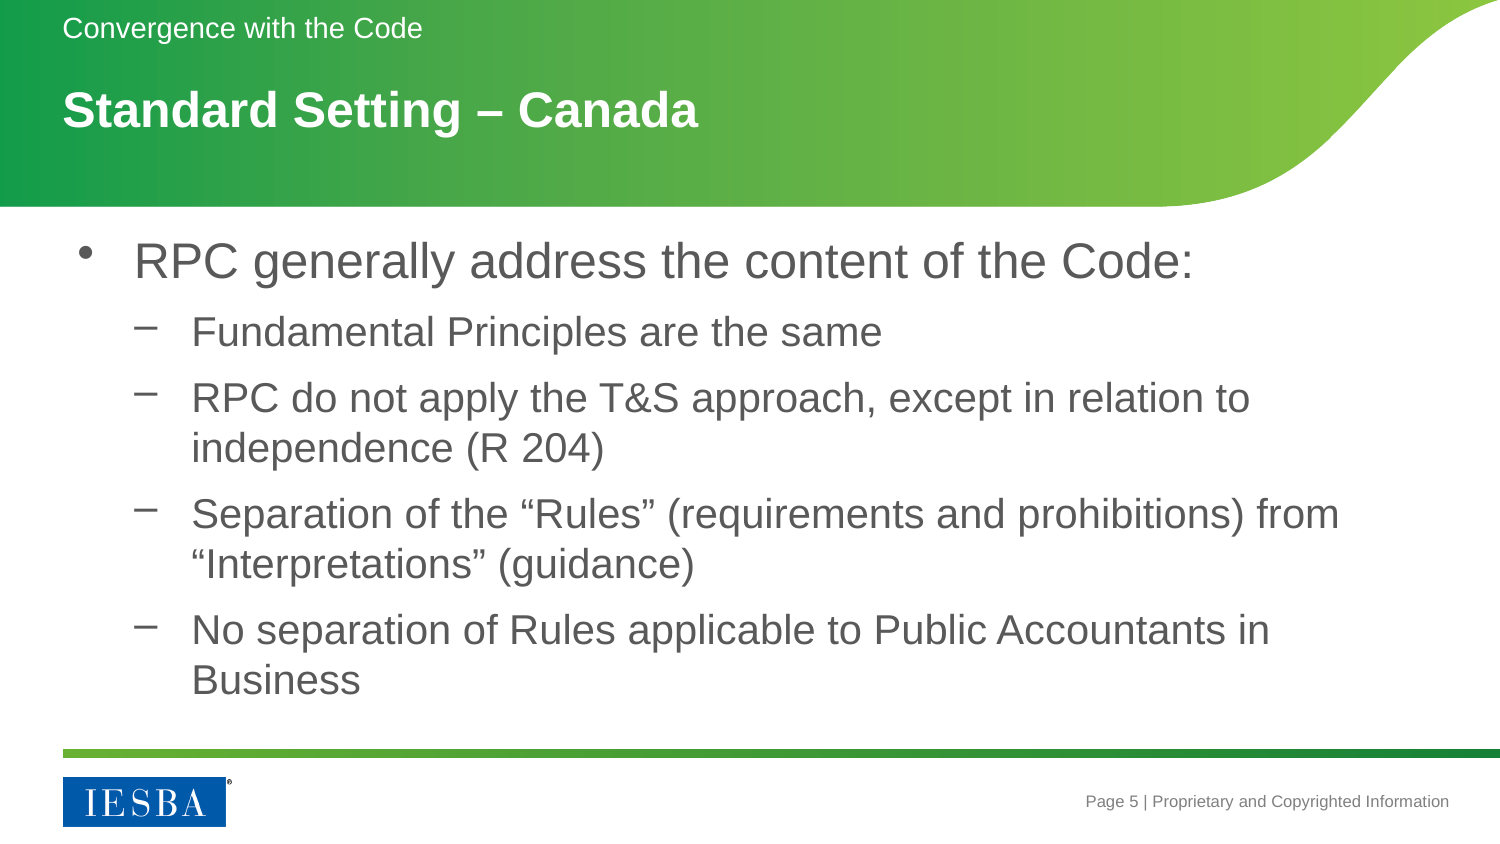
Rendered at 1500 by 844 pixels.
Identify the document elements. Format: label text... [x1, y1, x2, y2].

picture [63, 777, 232, 827]
title Standard Setting – Canada [62, 75, 1300, 141]
subtitle Convergence with the Code [62, 9, 500, 38]
list RPC generally address the content of the Code: Fundamental Principles are the same RPC do not apply the T&S approach, except in relation to independence (R 204) Separation of the “Rules” (requirements and prohibitions) from “Interpretations” (guidance) No separation of Rules applicable to Public Accountants in Business [62, 220, 1450, 724]
picture [0, 0, 1500, 207]
